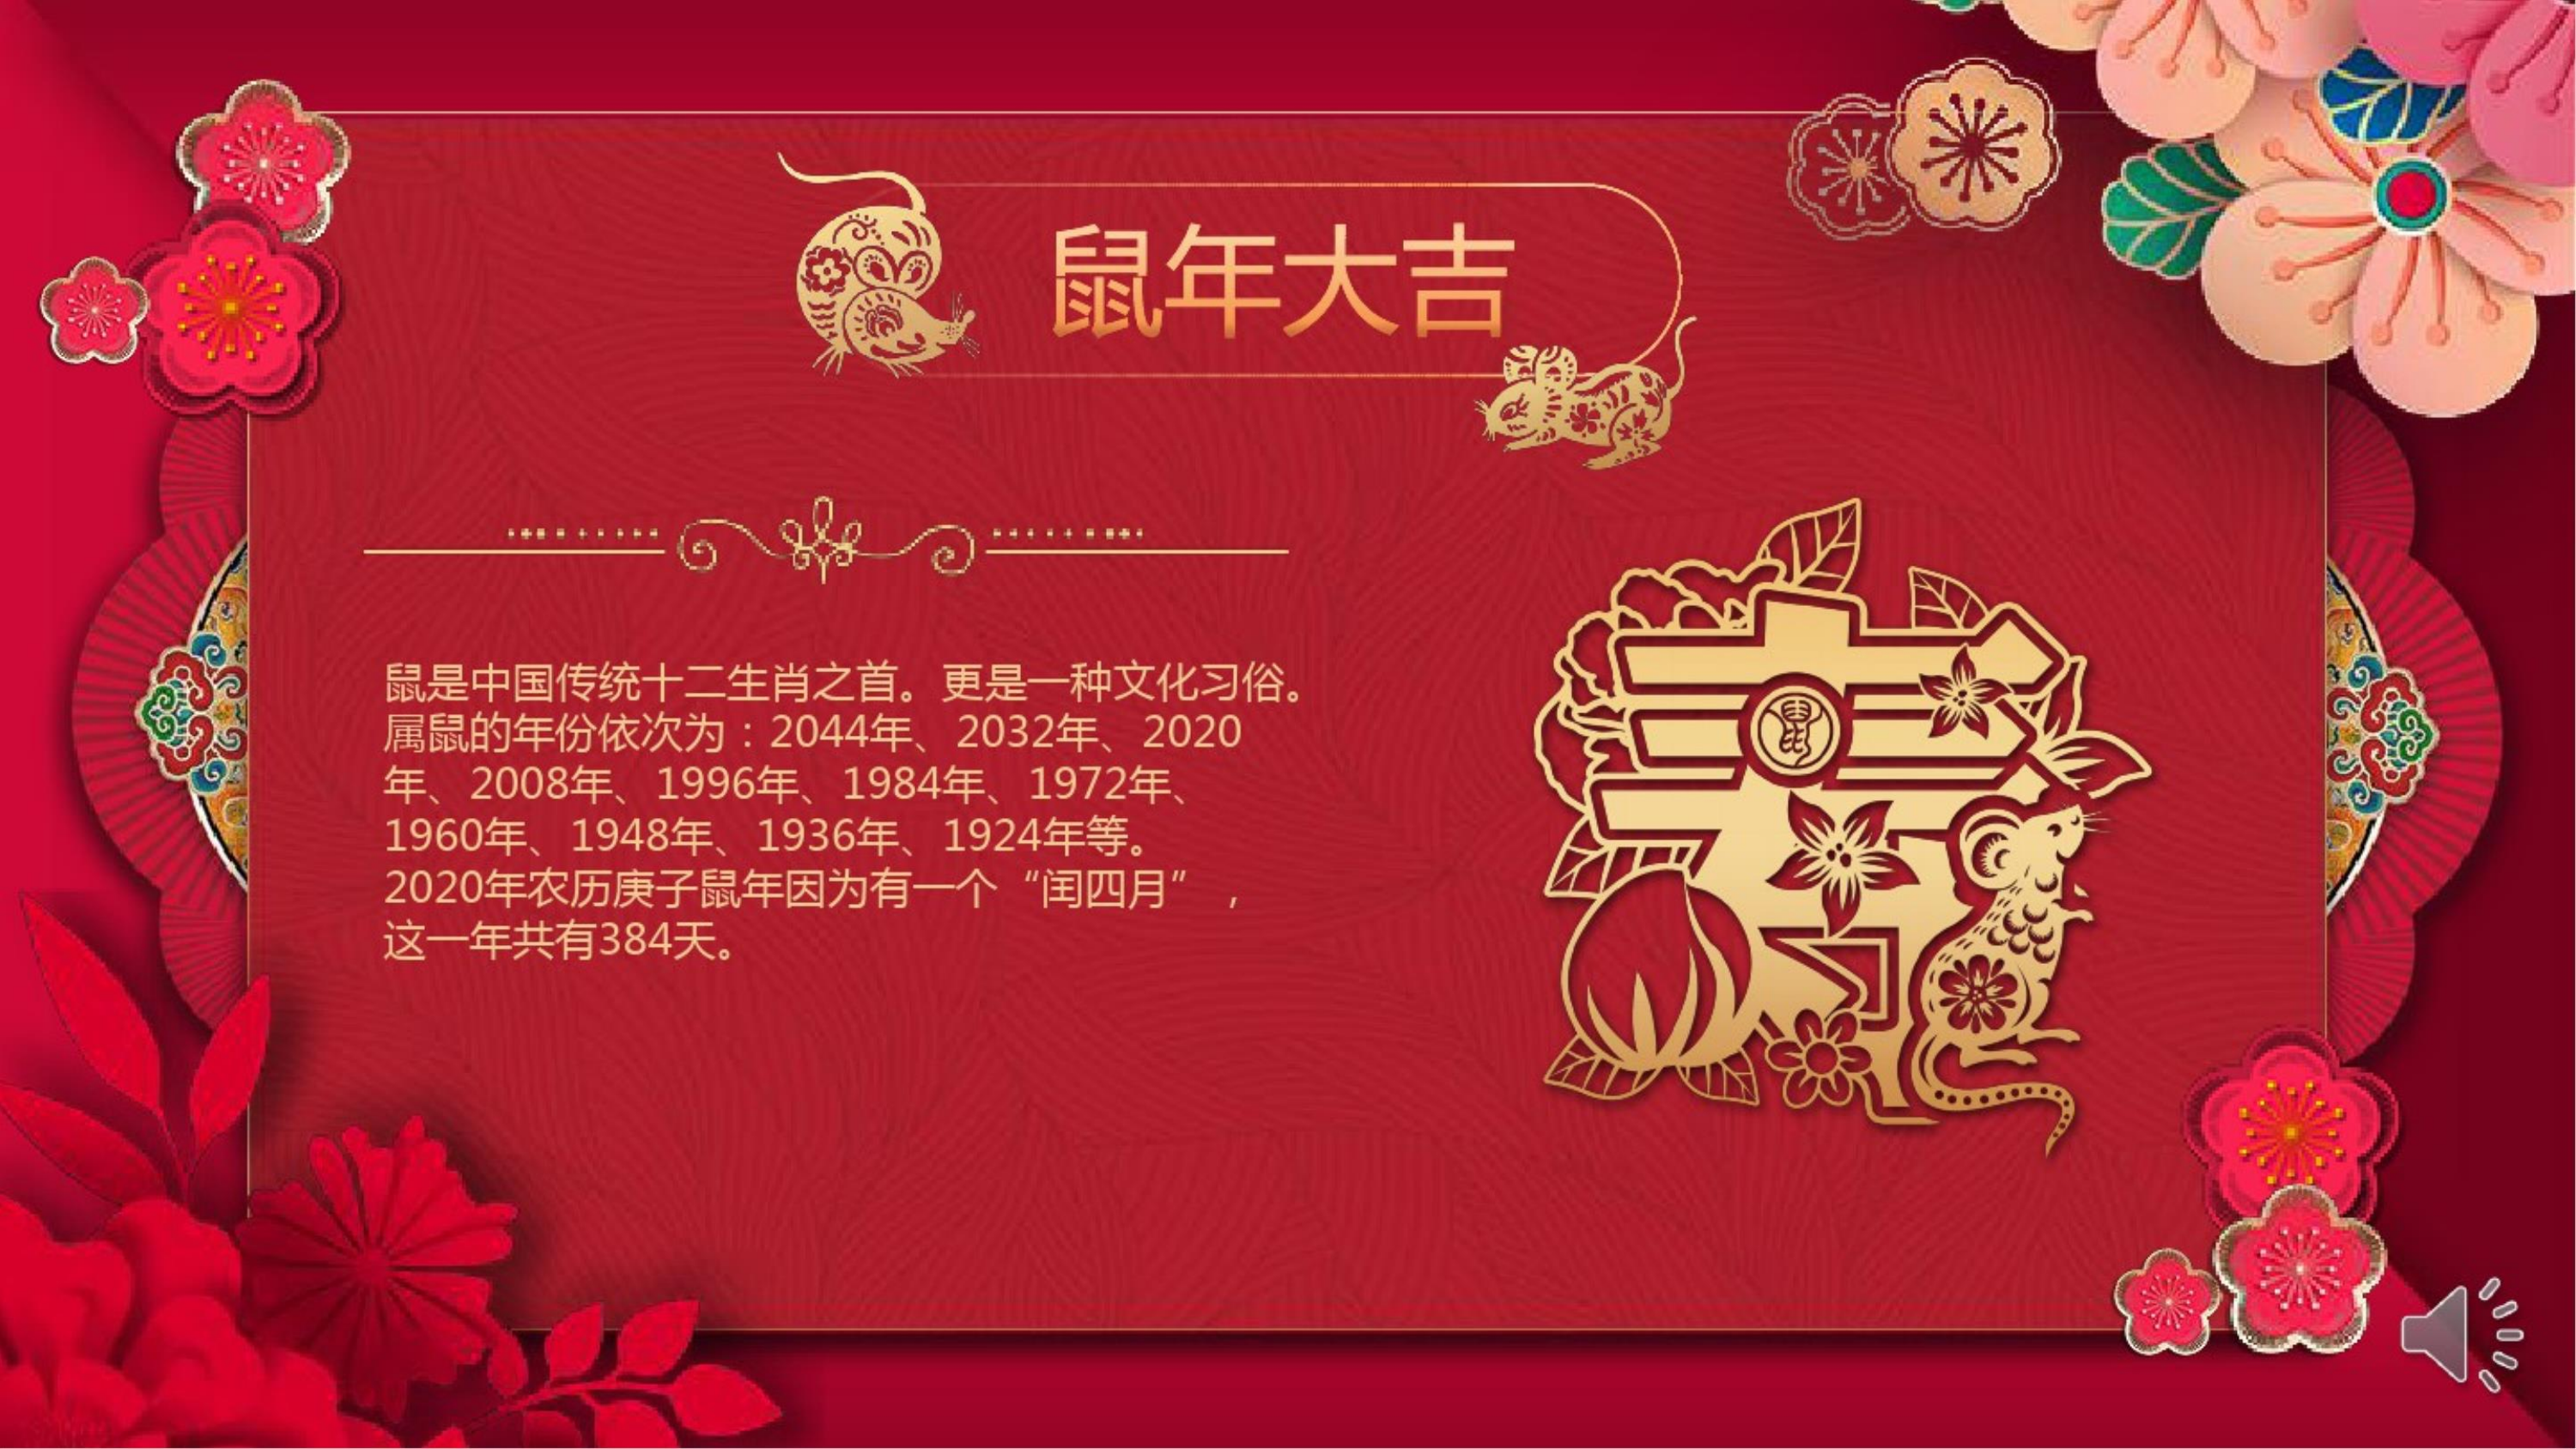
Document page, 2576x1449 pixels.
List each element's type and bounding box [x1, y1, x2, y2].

text_box [0, 0, 2576, 1449]
